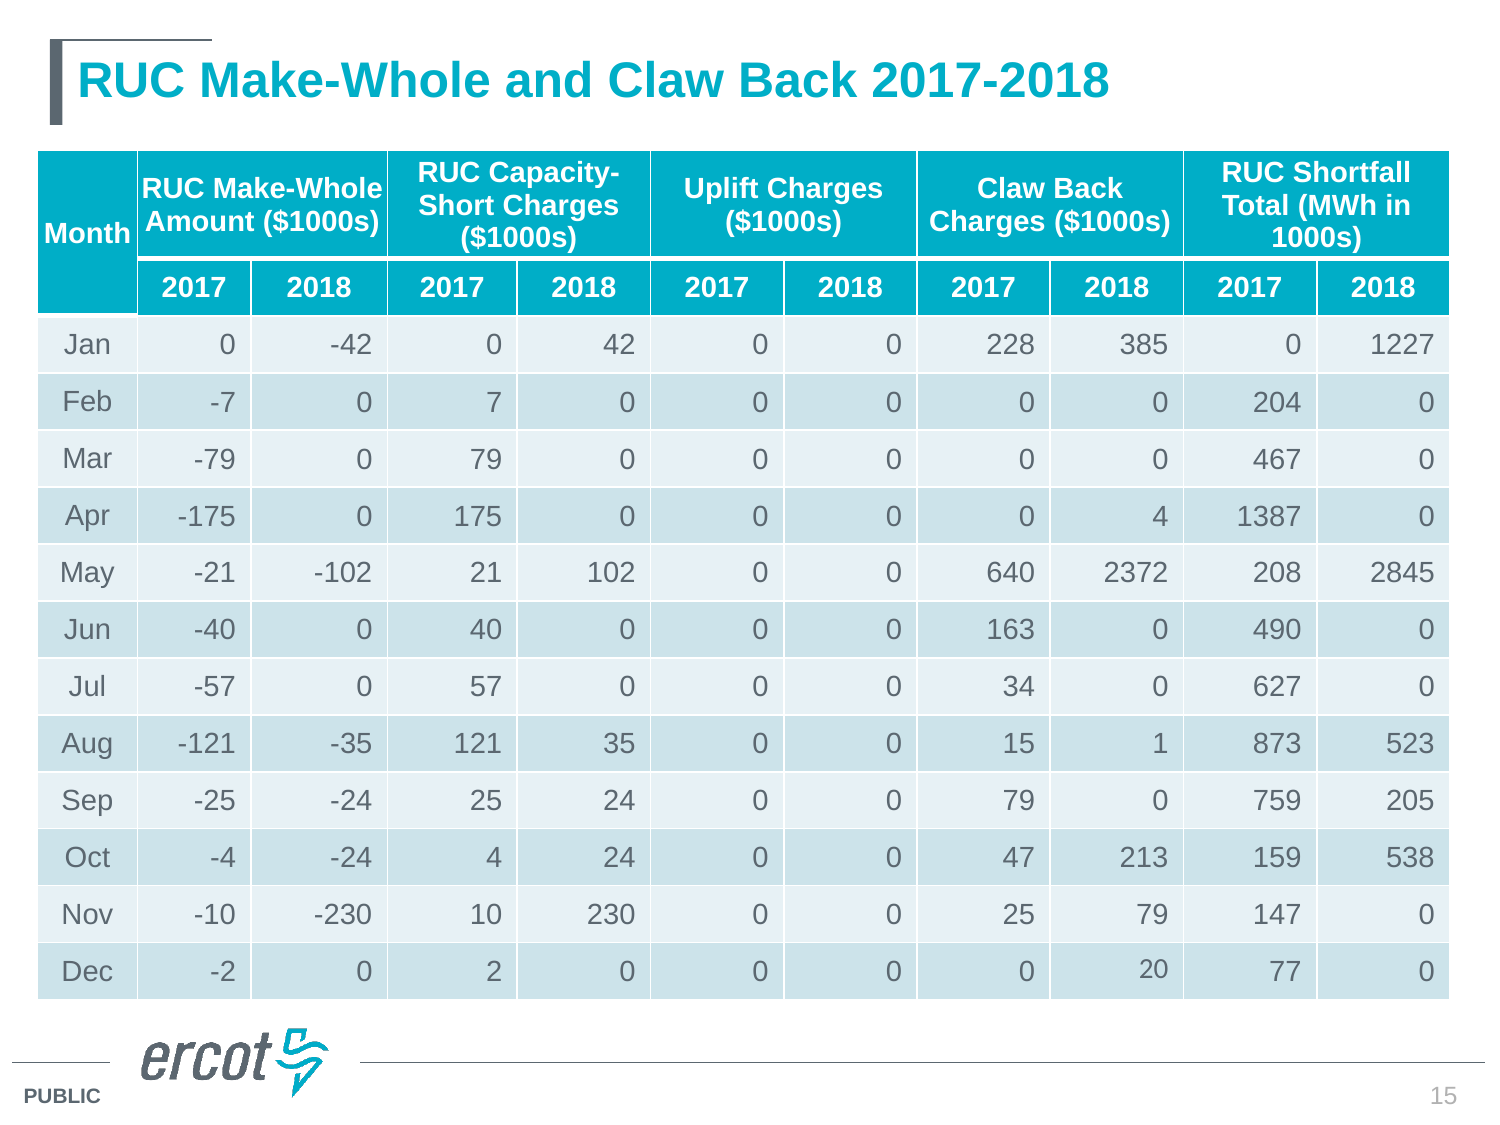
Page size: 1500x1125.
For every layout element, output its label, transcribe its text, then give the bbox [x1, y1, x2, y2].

table_cell 0 [785, 943, 916, 999]
table_cell 0 [651, 602, 783, 657]
table_cell 0 [785, 886, 916, 942]
table_cell 10 [388, 886, 516, 942]
table_cell 0 [651, 317, 783, 372]
table_cell 79 [388, 431, 516, 486]
table_cell 20 [1051, 943, 1183, 999]
table_cell 467 [1184, 431, 1316, 486]
table_cell Nov [38, 886, 137, 942]
table_cell 0 [918, 943, 1049, 999]
table_cell 47 [918, 829, 1049, 885]
table_cell 0 [651, 773, 783, 828]
table_cell 538 [1318, 829, 1449, 885]
table_cell 2018 [1318, 261, 1449, 315]
table_header RUC Shortfall Total (MWh in 1000s) [1184, 151, 1449, 256]
title RUC Make-Whole and Claw Back 2017-2018 [62, 39, 1450, 125]
table_cell 0 [518, 488, 650, 543]
table_cell -25 [138, 773, 250, 828]
table_cell 79 [1051, 886, 1183, 942]
table_cell 25 [388, 773, 516, 828]
table_cell 213 [1051, 829, 1183, 885]
table_cell 0 [518, 943, 650, 999]
table_cell 0 [651, 545, 783, 600]
table_header Claw Back Charges ($1000s) [918, 151, 1183, 256]
table_cell 2017 [918, 261, 1049, 315]
table_cell 2017 [651, 261, 783, 315]
table_cell 640 [918, 545, 1049, 600]
table_cell 0 [1051, 431, 1183, 486]
table_cell 2017 [388, 261, 516, 315]
table_cell 0 [1318, 886, 1449, 942]
table_cell 2018 [785, 261, 916, 315]
table_cell 4 [1051, 488, 1183, 543]
table_cell 163 [918, 602, 1049, 657]
table_cell Feb [38, 374, 137, 429]
table_cell -57 [138, 659, 250, 714]
table_cell 0 [252, 488, 387, 543]
table_cell 0 [1051, 602, 1183, 657]
table_cell 0 [252, 659, 387, 714]
table_cell 175 [388, 488, 516, 543]
table_cell 759 [1184, 773, 1316, 828]
table_cell 0 [651, 943, 783, 999]
picture [137, 1024, 332, 1100]
table_cell 2845 [1318, 545, 1449, 600]
table_cell -102 [252, 545, 387, 600]
table_cell 385 [1051, 317, 1183, 372]
table_cell -35 [252, 716, 387, 771]
table_cell 57 [388, 659, 516, 714]
table_cell -230 [252, 886, 387, 942]
table_cell 2 [388, 943, 516, 999]
table_cell 24 [518, 829, 650, 885]
table_cell 0 [1318, 488, 1449, 543]
table_cell 228 [918, 317, 1049, 372]
table_cell 0 [518, 374, 650, 429]
table_cell 102 [518, 545, 650, 600]
table_cell 25 [918, 886, 1049, 942]
table_cell 0 [785, 317, 916, 372]
table_cell Jan [38, 318, 137, 372]
table_cell -4 [138, 829, 250, 885]
table_cell 0 [785, 488, 916, 543]
table_cell 0 [785, 773, 916, 828]
table_cell 0 [252, 943, 387, 999]
table_cell 34 [918, 659, 1049, 714]
table_cell -121 [138, 716, 250, 771]
table_cell 0 [1051, 374, 1183, 429]
table_cell 0 [1184, 317, 1316, 372]
table_cell -79 [138, 431, 250, 486]
slide_number 15 [1400, 1076, 1488, 1113]
table_cell 2018 [518, 261, 650, 315]
table_cell 2018 [1051, 261, 1183, 315]
table_cell Jun [38, 602, 137, 657]
table_cell -10 [138, 886, 250, 942]
table_cell 24 [518, 773, 650, 828]
table_cell 4 [388, 829, 516, 885]
table_cell 147 [1184, 886, 1316, 942]
table_header RUC Make-Whole Amount ($1000s) [138, 151, 387, 256]
table_cell 1227 [1318, 317, 1449, 372]
table_cell 7 [388, 374, 516, 429]
table_cell -24 [252, 829, 387, 885]
table_cell 2017 [138, 261, 250, 315]
table_cell 627 [1184, 659, 1316, 714]
table_header Uplift Charges ($1000s) [651, 151, 916, 256]
table_cell 0 [785, 374, 916, 429]
table_cell 0 [252, 431, 387, 486]
table_cell 0 [785, 659, 916, 714]
table_cell 1 [1051, 716, 1183, 771]
table_cell 208 [1184, 545, 1316, 600]
table_cell 230 [518, 886, 650, 942]
table_cell 0 [252, 602, 387, 657]
table_cell 0 [651, 659, 783, 714]
table_cell 2372 [1051, 545, 1183, 600]
table_cell 0 [651, 716, 783, 771]
table_cell -175 [138, 488, 250, 543]
table_cell 0 [651, 886, 783, 942]
table_cell Sep [38, 773, 137, 828]
table_cell 204 [1184, 374, 1316, 429]
table_cell -24 [252, 773, 387, 828]
table_cell 0 [651, 374, 783, 429]
table_cell 0 [1318, 659, 1449, 714]
table_cell -40 [138, 602, 250, 657]
table_cell 0 [785, 829, 916, 885]
table_cell 0 [785, 716, 916, 771]
table_cell 0 [785, 431, 916, 486]
table_cell 121 [388, 716, 516, 771]
table_cell 0 [252, 374, 387, 429]
table_cell 2018 [252, 261, 387, 315]
table_cell -42 [252, 317, 387, 372]
table_cell 0 [918, 488, 1049, 543]
table_cell May [38, 545, 137, 600]
table_cell 79 [918, 773, 1049, 828]
table_cell Jul [38, 659, 137, 714]
table_cell 21 [388, 545, 516, 600]
table_cell -2 [138, 943, 250, 999]
table_cell 0 [651, 431, 783, 486]
table_cell 0 [1318, 602, 1449, 657]
table_cell 2017 [1184, 261, 1316, 315]
table_cell 523 [1318, 716, 1449, 771]
table_cell 1387 [1184, 488, 1316, 543]
table_header RUC Capacity-Short Charges ($1000s) [388, 151, 650, 256]
table_cell 35 [518, 716, 650, 771]
table_cell 40 [388, 602, 516, 657]
table_cell 0 [518, 431, 650, 486]
table_cell 0 [785, 545, 916, 600]
table_cell 0 [388, 317, 516, 372]
table_cell Mar [38, 431, 137, 486]
table_cell 490 [1184, 602, 1316, 657]
table_header Month [38, 151, 137, 313]
table_cell 0 [651, 829, 783, 885]
table_cell 0 [1318, 431, 1449, 486]
table_cell 0 [651, 488, 783, 543]
table_cell 42 [518, 317, 650, 372]
table_cell 0 [1051, 659, 1183, 714]
table_cell Dec [38, 943, 137, 999]
table_cell Oct [38, 829, 137, 885]
table_cell 0 [518, 659, 650, 714]
table_cell 0 [1318, 374, 1449, 429]
table_cell 0 [1318, 943, 1449, 999]
table_cell 0 [918, 431, 1049, 486]
table_cell 0 [785, 602, 916, 657]
table_cell 0 [918, 374, 1049, 429]
table_cell 77 [1184, 943, 1316, 999]
table_cell -7 [138, 374, 250, 429]
table_cell -21 [138, 545, 250, 600]
table_cell 0 [518, 602, 650, 657]
table_cell Aug [38, 716, 137, 771]
table_cell 0 [138, 317, 250, 372]
table_cell 873 [1184, 716, 1316, 771]
table_cell 15 [918, 716, 1049, 771]
table_cell Apr [38, 488, 137, 543]
table_cell 205 [1318, 773, 1449, 828]
table_cell 159 [1184, 829, 1316, 885]
table_cell 0 [1051, 773, 1183, 828]
